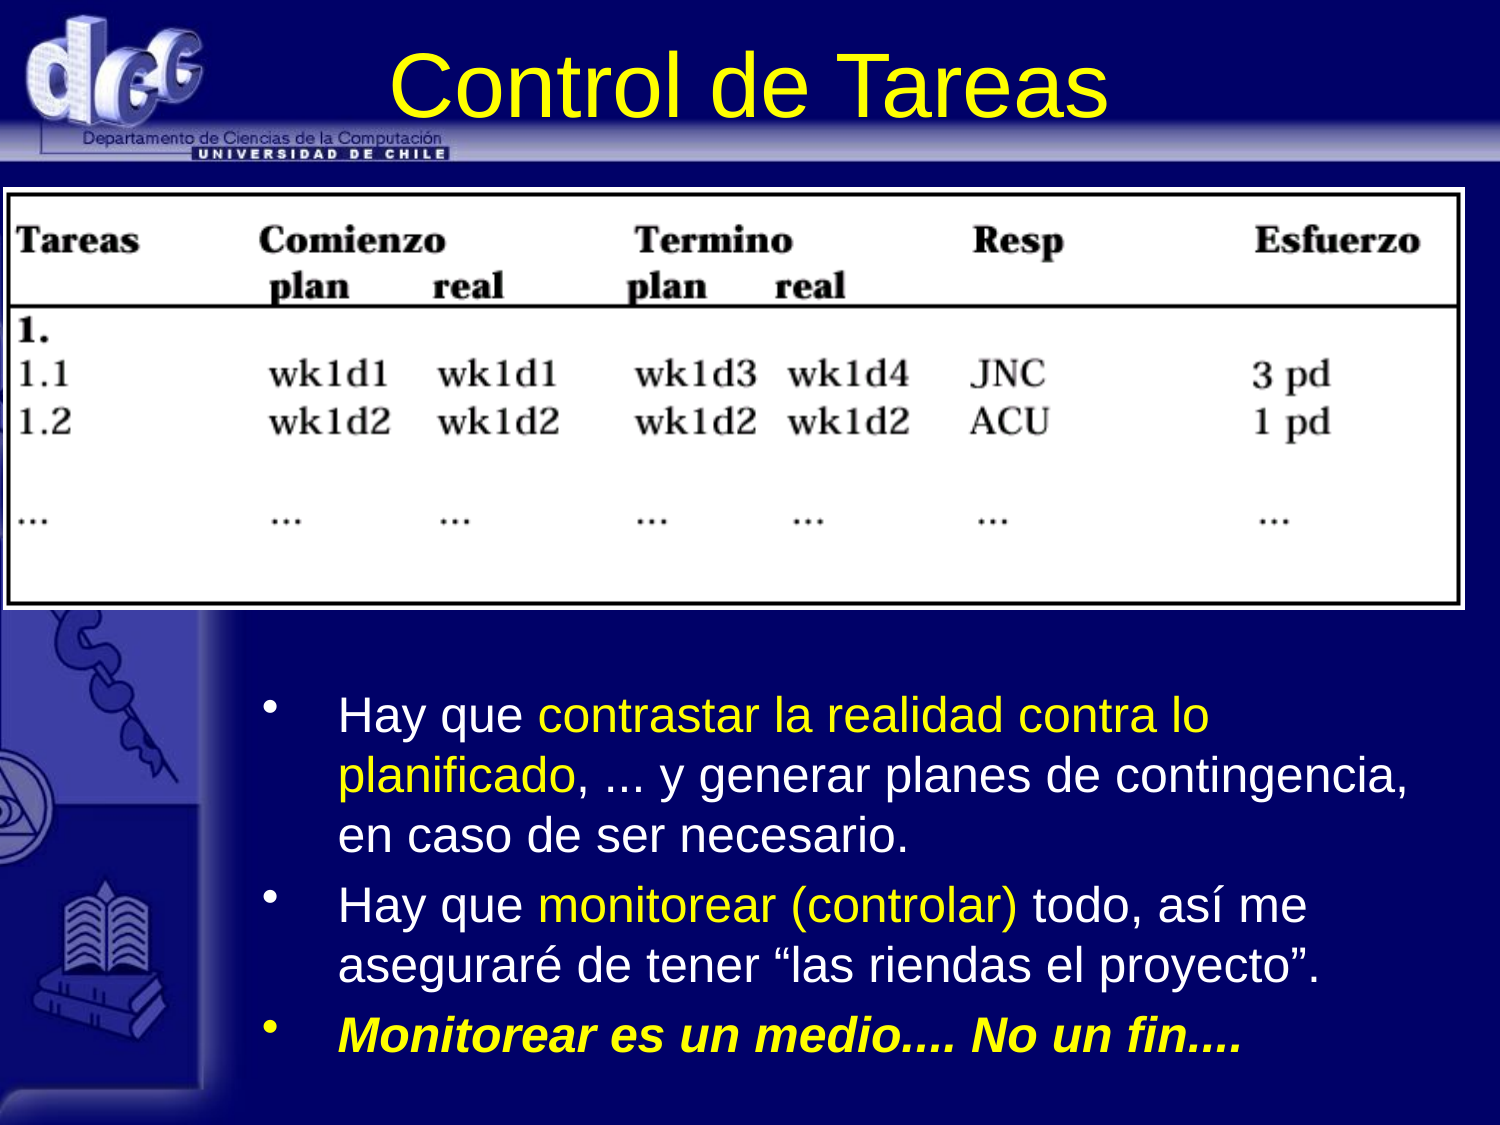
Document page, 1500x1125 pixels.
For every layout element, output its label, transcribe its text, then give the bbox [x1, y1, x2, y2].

list Hay que contrastar la realidad contra lo planificado, ... y generar planes de contingencia, en caso de ser necesario. Hay que monitorear (controlar) todo, así me aseguraré de tener “las riendas el proyecto”. Monitorear es un medio.... No un fin.... [246, 674, 1489, 1088]
picture [0, 0, 1500, 1125]
title Control de Tareas [112, 0, 1388, 163]
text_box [3, 187, 1465, 610]
